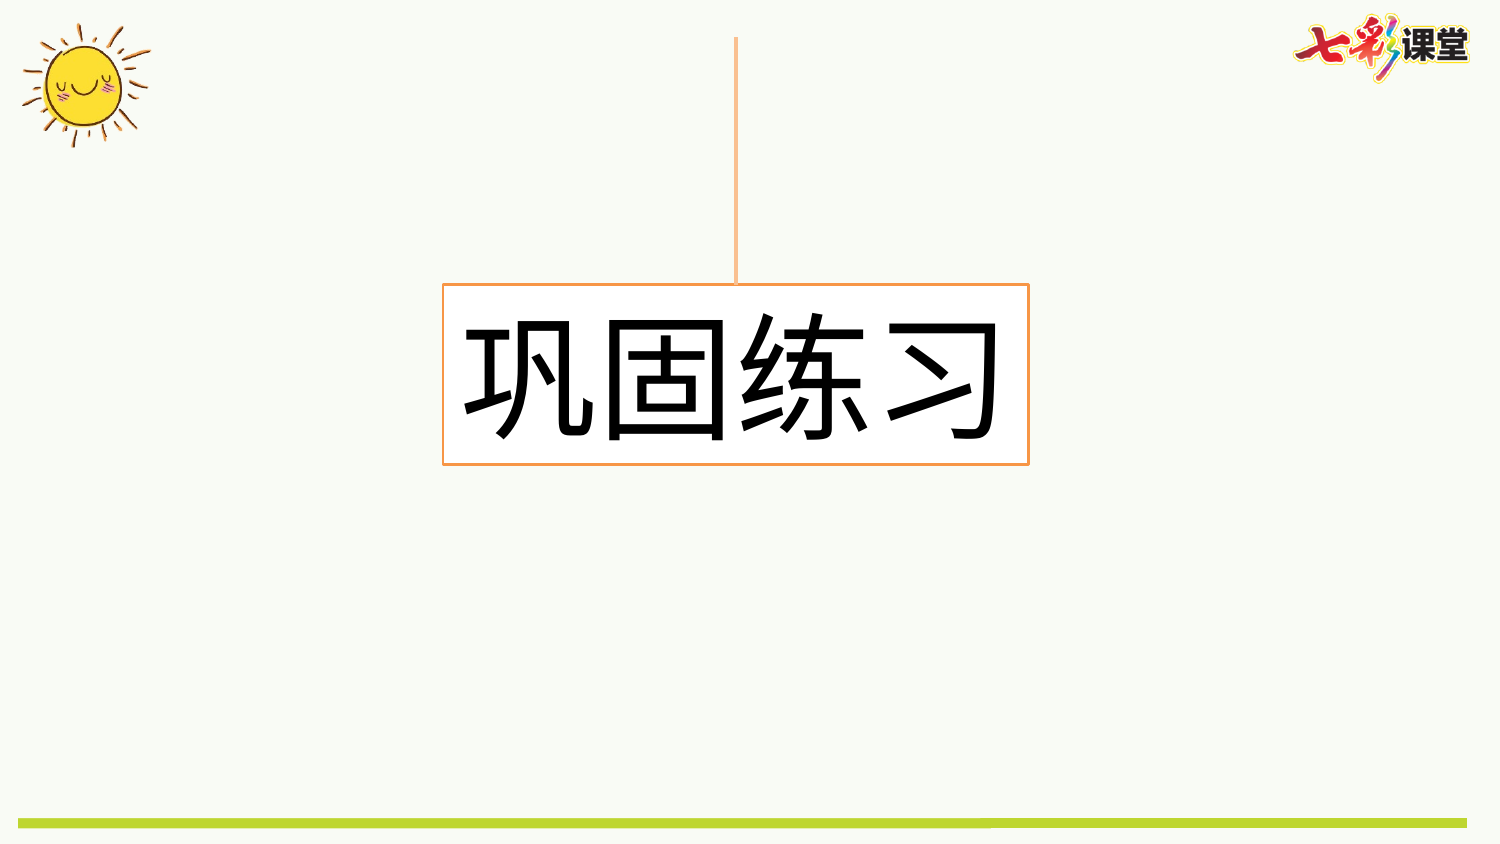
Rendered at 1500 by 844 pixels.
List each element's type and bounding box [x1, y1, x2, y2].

picture [1291, 9, 1472, 87]
picture [18, 771, 1467, 844]
text_box [442, 0, 1029, 467]
picture [0, 0, 173, 172]
